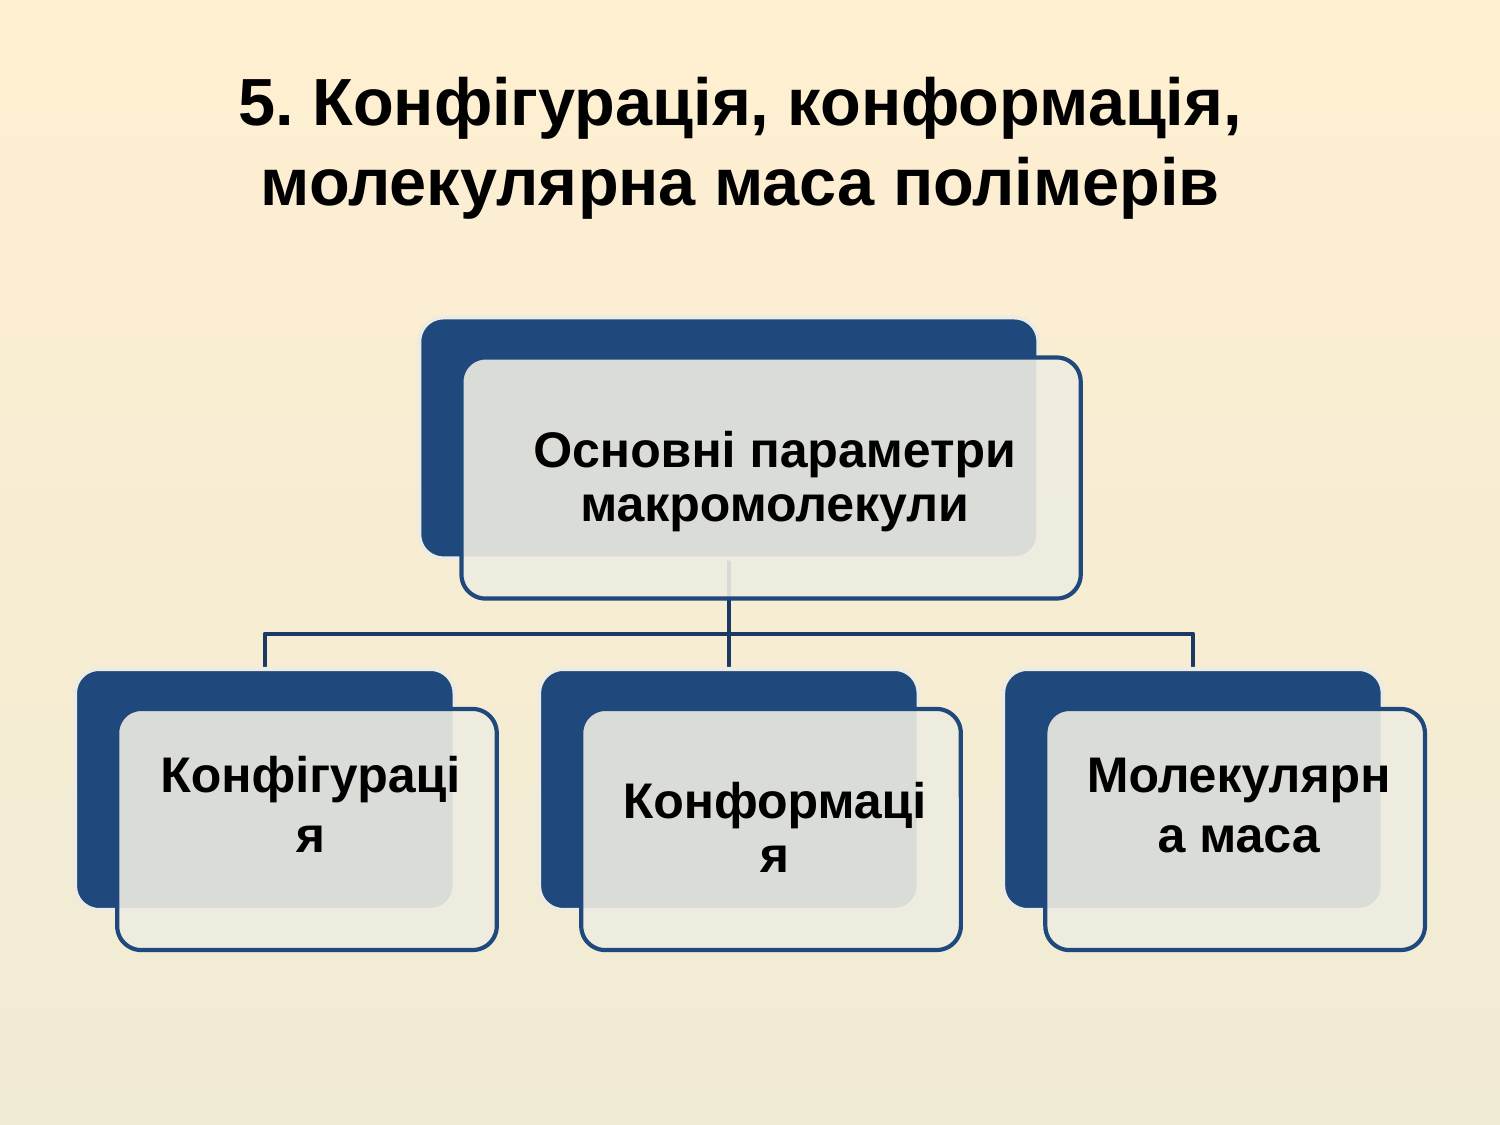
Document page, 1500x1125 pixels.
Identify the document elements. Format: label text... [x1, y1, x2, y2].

title 5. Конфігурація, конформація, молекулярна маса полімерів [0, 45, 1500, 233]
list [74, 262, 1426, 1006]
